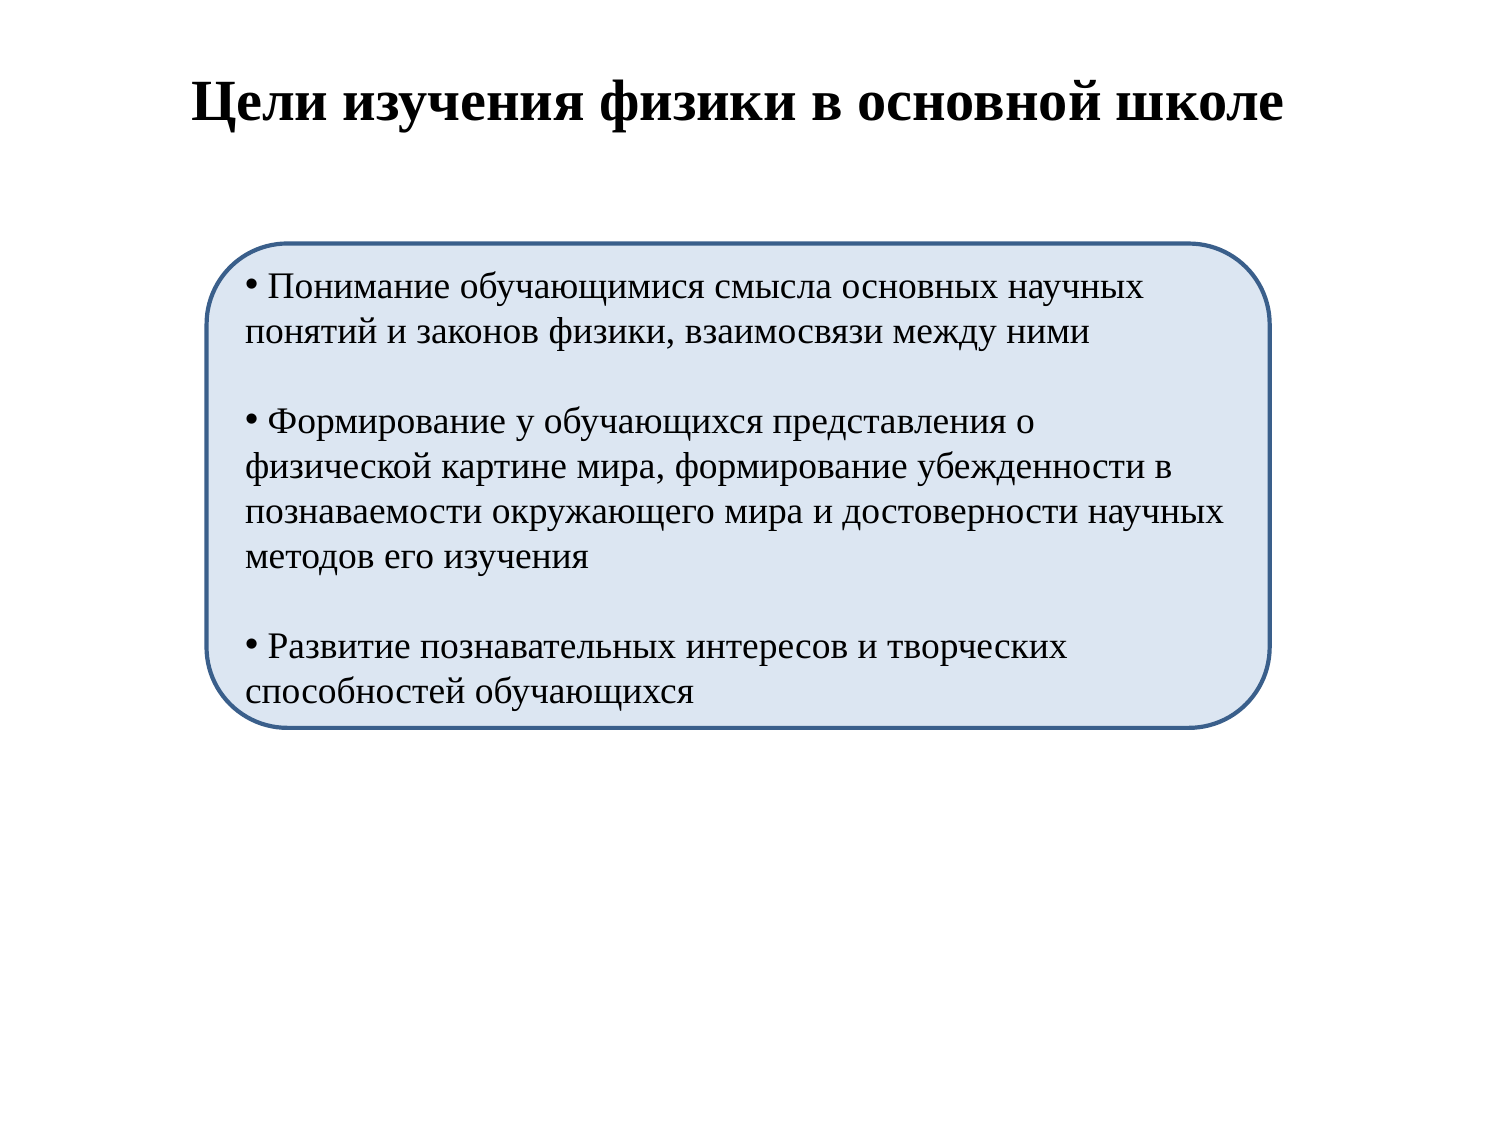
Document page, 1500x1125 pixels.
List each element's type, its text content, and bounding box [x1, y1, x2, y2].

text_box Понимание обучающимися смысла основных научных понятий и законов физики, взаимосвязи между ними Формирование у обучающихся представления о физической картине мира, формирование убежденности в познаваемости окружающего мира и достоверности научных методов его изучения Развитие познавательных интересов и творческих способностей обучающихся [204, 241, 1272, 730]
text_box Цели изучения физики в основной школе [176, 54, 1300, 140]
